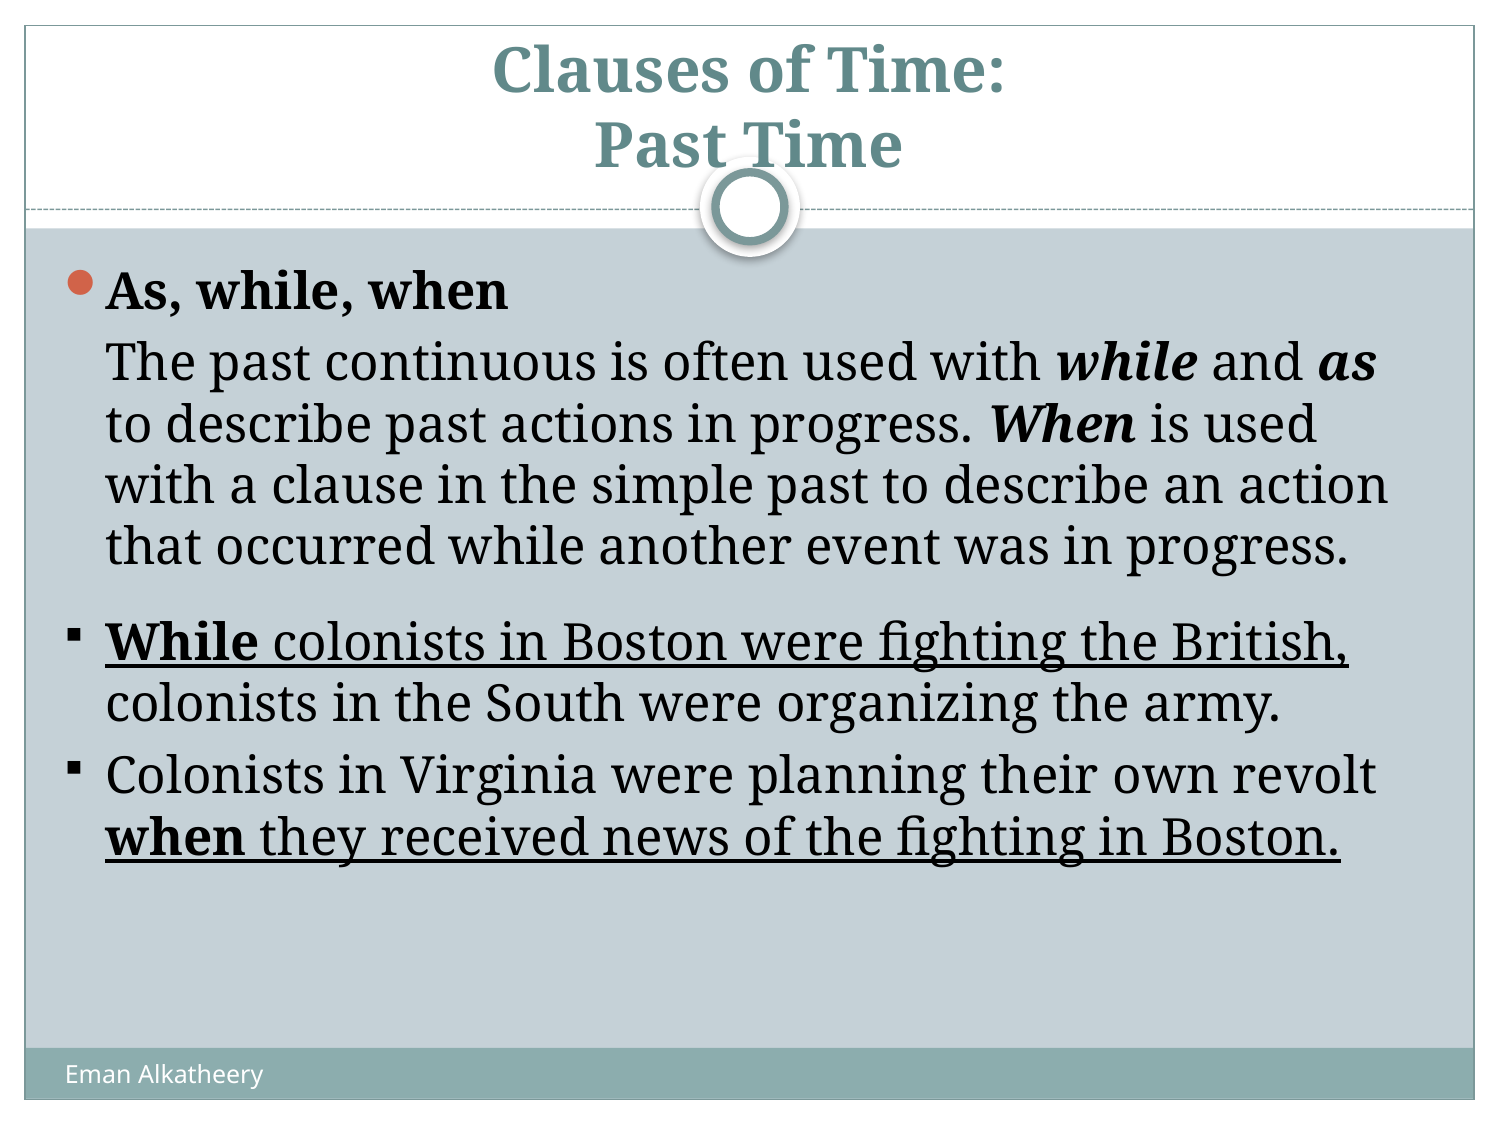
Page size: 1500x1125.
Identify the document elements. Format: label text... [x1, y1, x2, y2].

footer Eman Alkatheery [50, 1051, 638, 1112]
list As, while, when The past continuous is often used with while and as to describe past actions in progress. When is used with a clause in the simple past to describe an action that occurred while another event was in progress. While colonists in Boston were fighting the British, colonists in the South were organizing the army. Colonists in Virginia were planning their own revolt when they received news of the fighting in Boston. [49, 250, 1445, 1001]
title Clauses of Time: Past Time [49, 63, 1450, 188]
